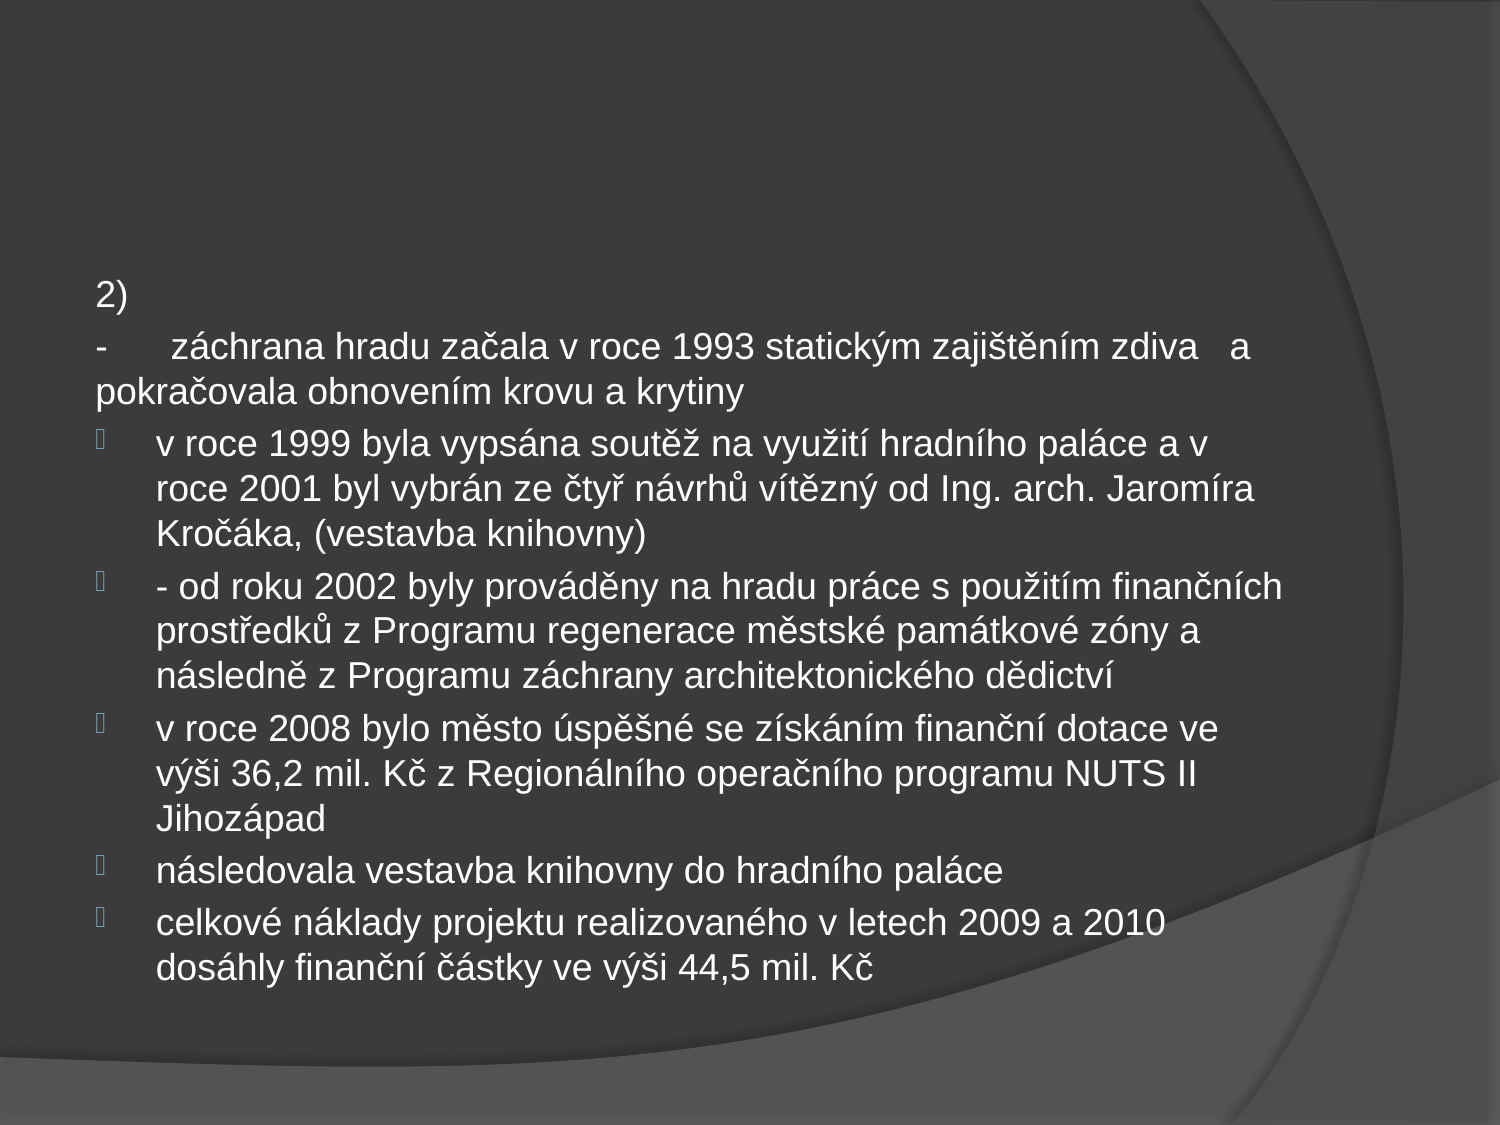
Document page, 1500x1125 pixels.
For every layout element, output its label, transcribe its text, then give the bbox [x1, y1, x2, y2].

list 2) - záchrana hradu začala v roce 1993 statickým zajištěním zdiva a pokračovala obnovením krovu a krytiny v roce 1999 byla vypsána soutěž na využití hradního paláce a v roce 2001 byl vybrán ze čtyř návrhů vítězný od Ing. arch. Jaromíra Kročáka, (vestavba knihovny) - od roku 2002 byly prováděny na hradu práce s použitím finančních prostředků z Programu regenerace městské památkové zóny a následně z Programu záchrany architektonického dědictví v roce 2008 bylo město úspěšné se získáním finanční dotace ve výši 36,2 mil. Kč z Regionálního operačního programu NUTS II Jihozápad následovala vestavba knihovny do hradního paláce celkové náklady projektu realizovaného v letech 2009 a 2010 dosáhly finanční částky ve výši 44,5 mil. Kč [75, 262, 1300, 1005]
